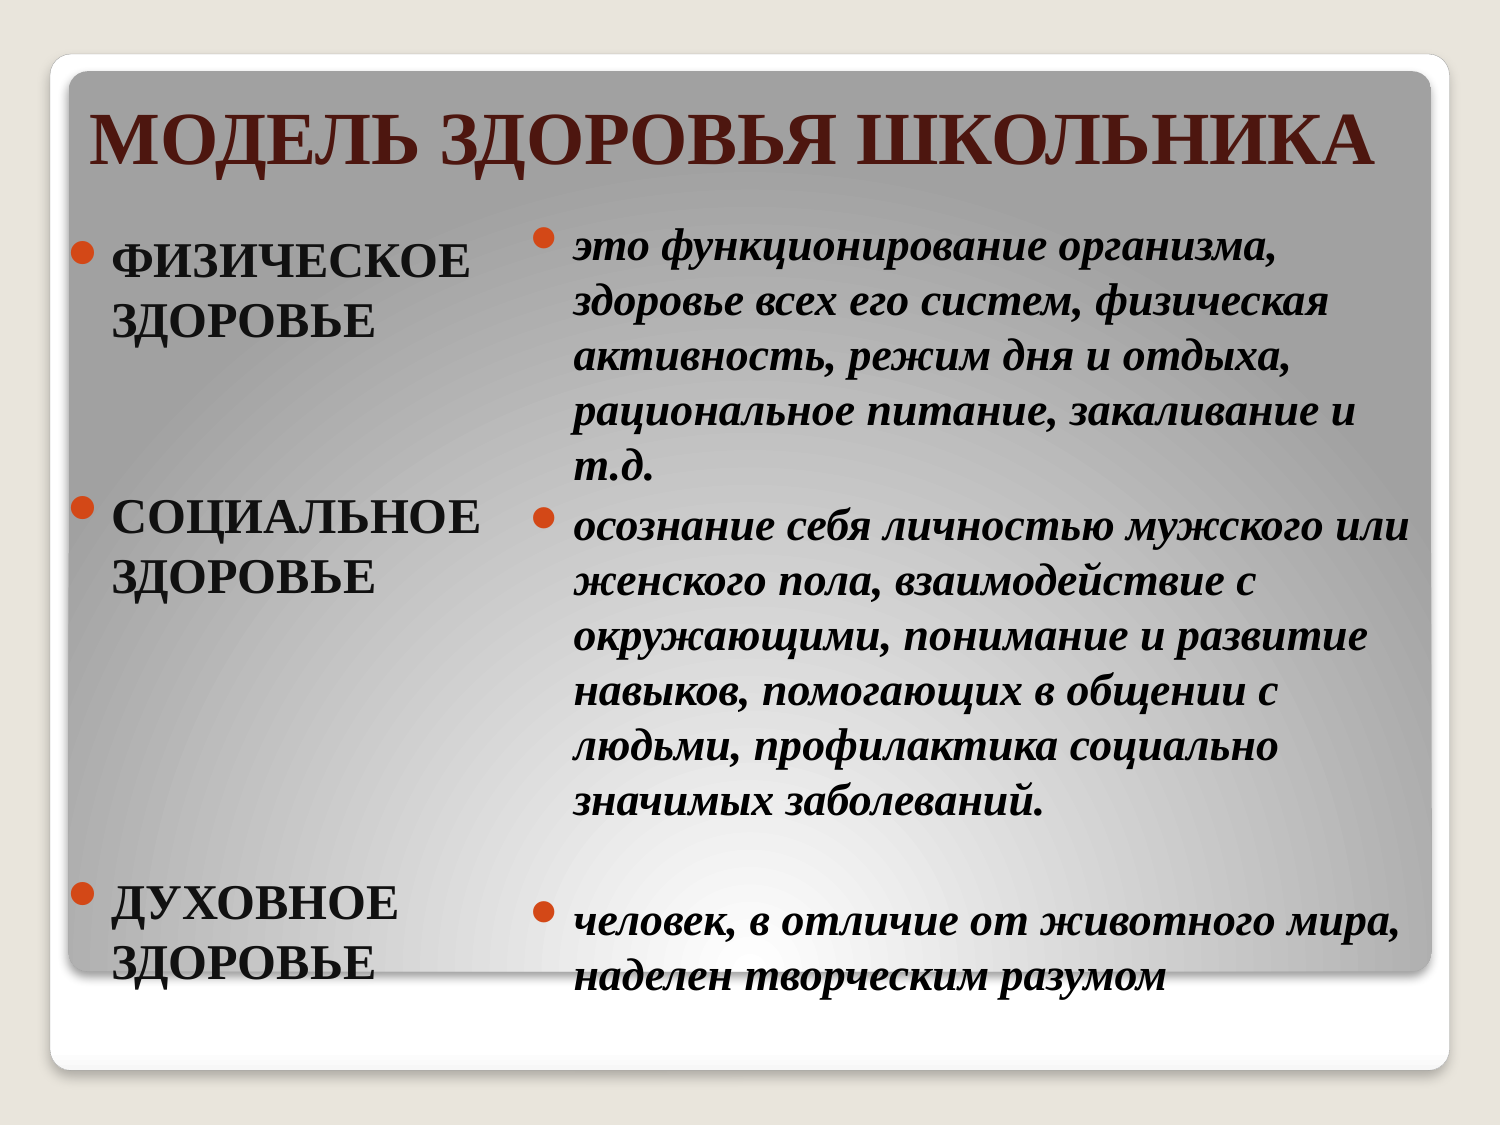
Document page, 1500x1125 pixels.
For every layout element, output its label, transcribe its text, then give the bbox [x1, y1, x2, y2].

list ФИЗИЧЕСКОЕ ЗДОРОВЬЕ СОЦИАЛЬНОЕ ЗДОРОВЬЕ ДУХОВНОЕ ЗДОРОВЬЕ [37, 212, 500, 1112]
title МОДЕЛЬ ЗДОРОВЬЯ ШКОЛЬНИКА [75, 37, 1425, 188]
list это функционирование организма, здоровье всех его систем, физическая активность, режим дня и отдыха, рациональное питание, закаливание и т.д. осознание себя личностью мужского или женского пола, взаимодействие с окружающими, понимание и развитие навыков, помогающих в общении с людьми, профилактика социально значимых заболеваний. человек, в отличие от животного мира, наделен творческим разумом [500, 200, 1463, 1112]
